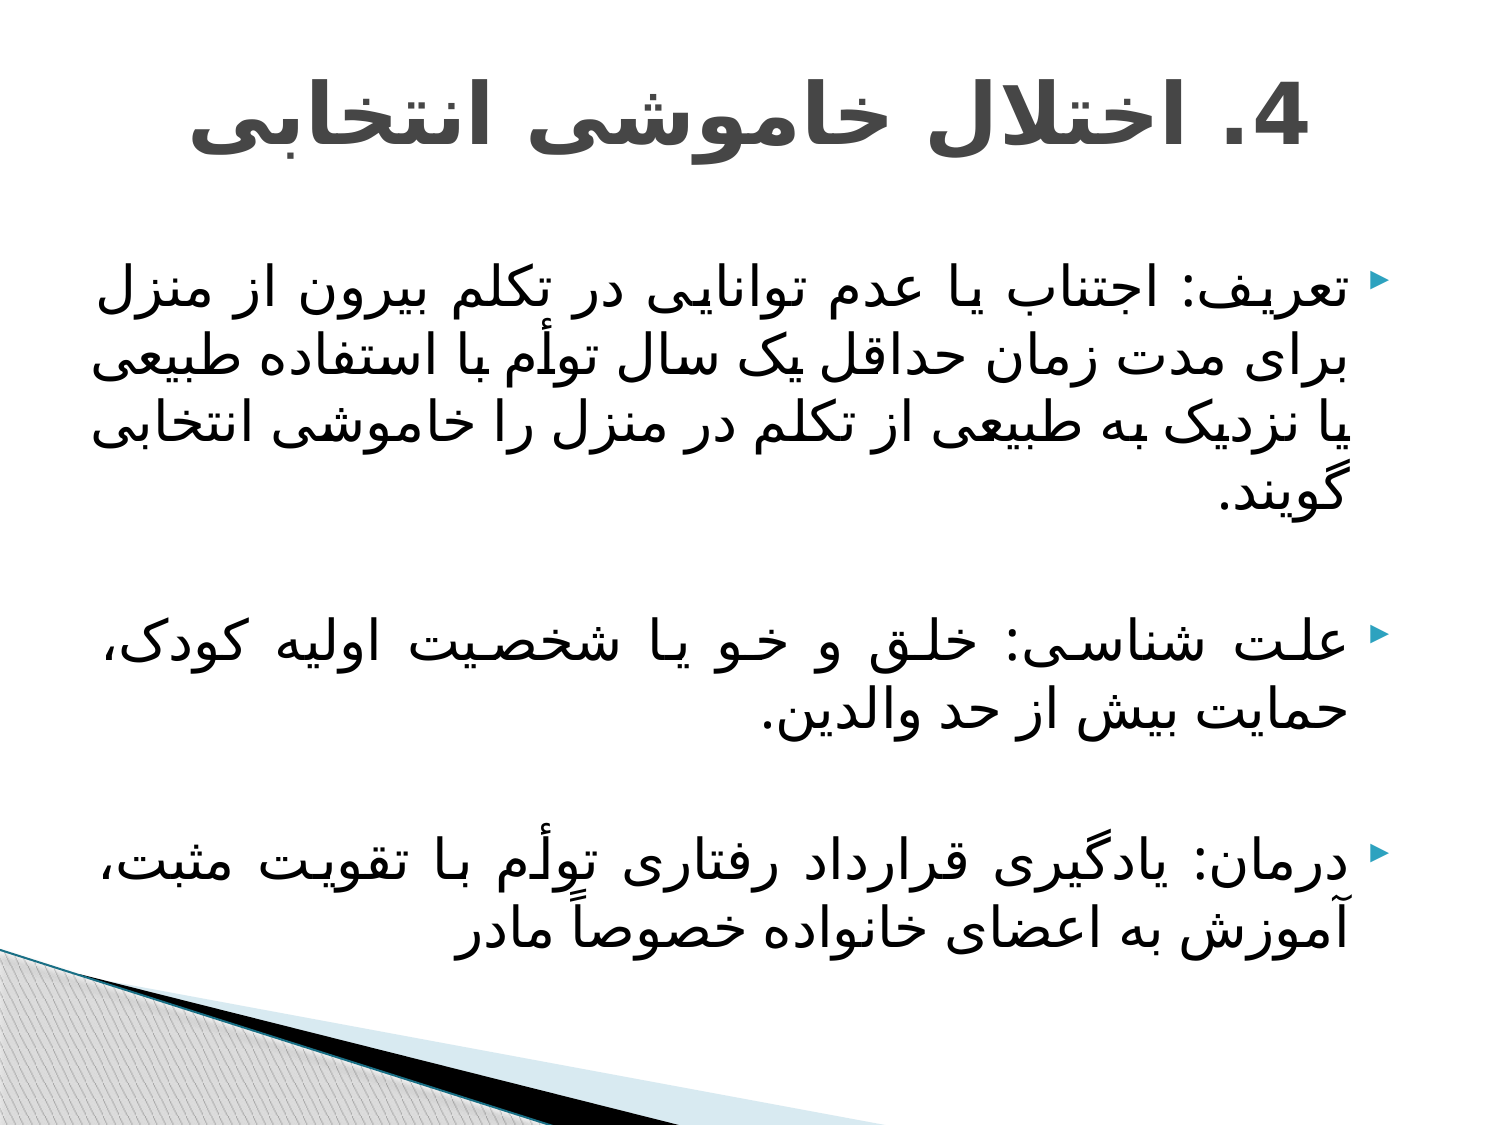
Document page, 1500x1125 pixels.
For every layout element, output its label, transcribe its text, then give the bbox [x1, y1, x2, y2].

list تعریف: اجتناب یا عدم توانایی در تکلم بیرون از منزل برای مدت زمان حداقل یک سال توأم با استفاده طبیعی یا نزدیک به طبیعی از تکلم در منزل را خاموشی انتخابی گویند. علت شناسی: خلق و خو یا شخصیت اولیه کودک، حمایت بیش از حد والدین. درمان: یادگیری قرارداد رفتاری توأم با تقویت مثبت، آموزش به اعضای خانواده خصوصاً مادر [75, 243, 1425, 986]
title 4. اختلال خاموشی انتخابی [75, 45, 1425, 176]
